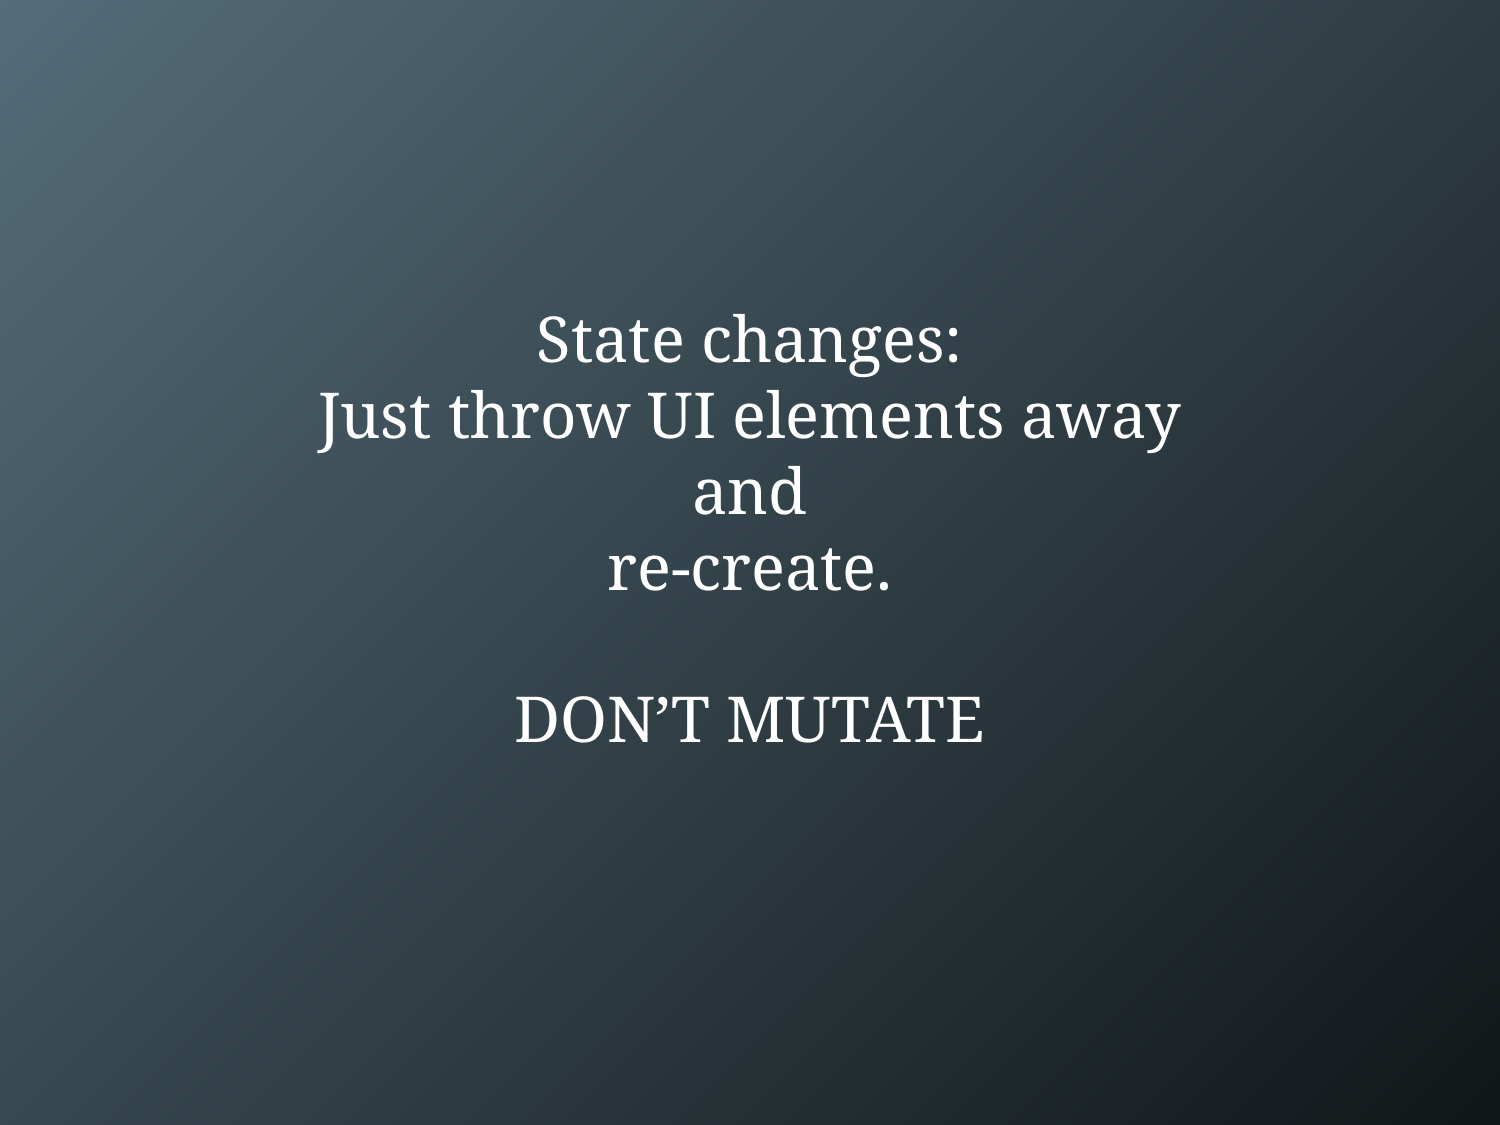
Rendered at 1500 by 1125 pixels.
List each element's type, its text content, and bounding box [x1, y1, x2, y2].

title State changes: Just throw UI elements away and re-create. DON’T MUTATE [112, 290, 1388, 764]
